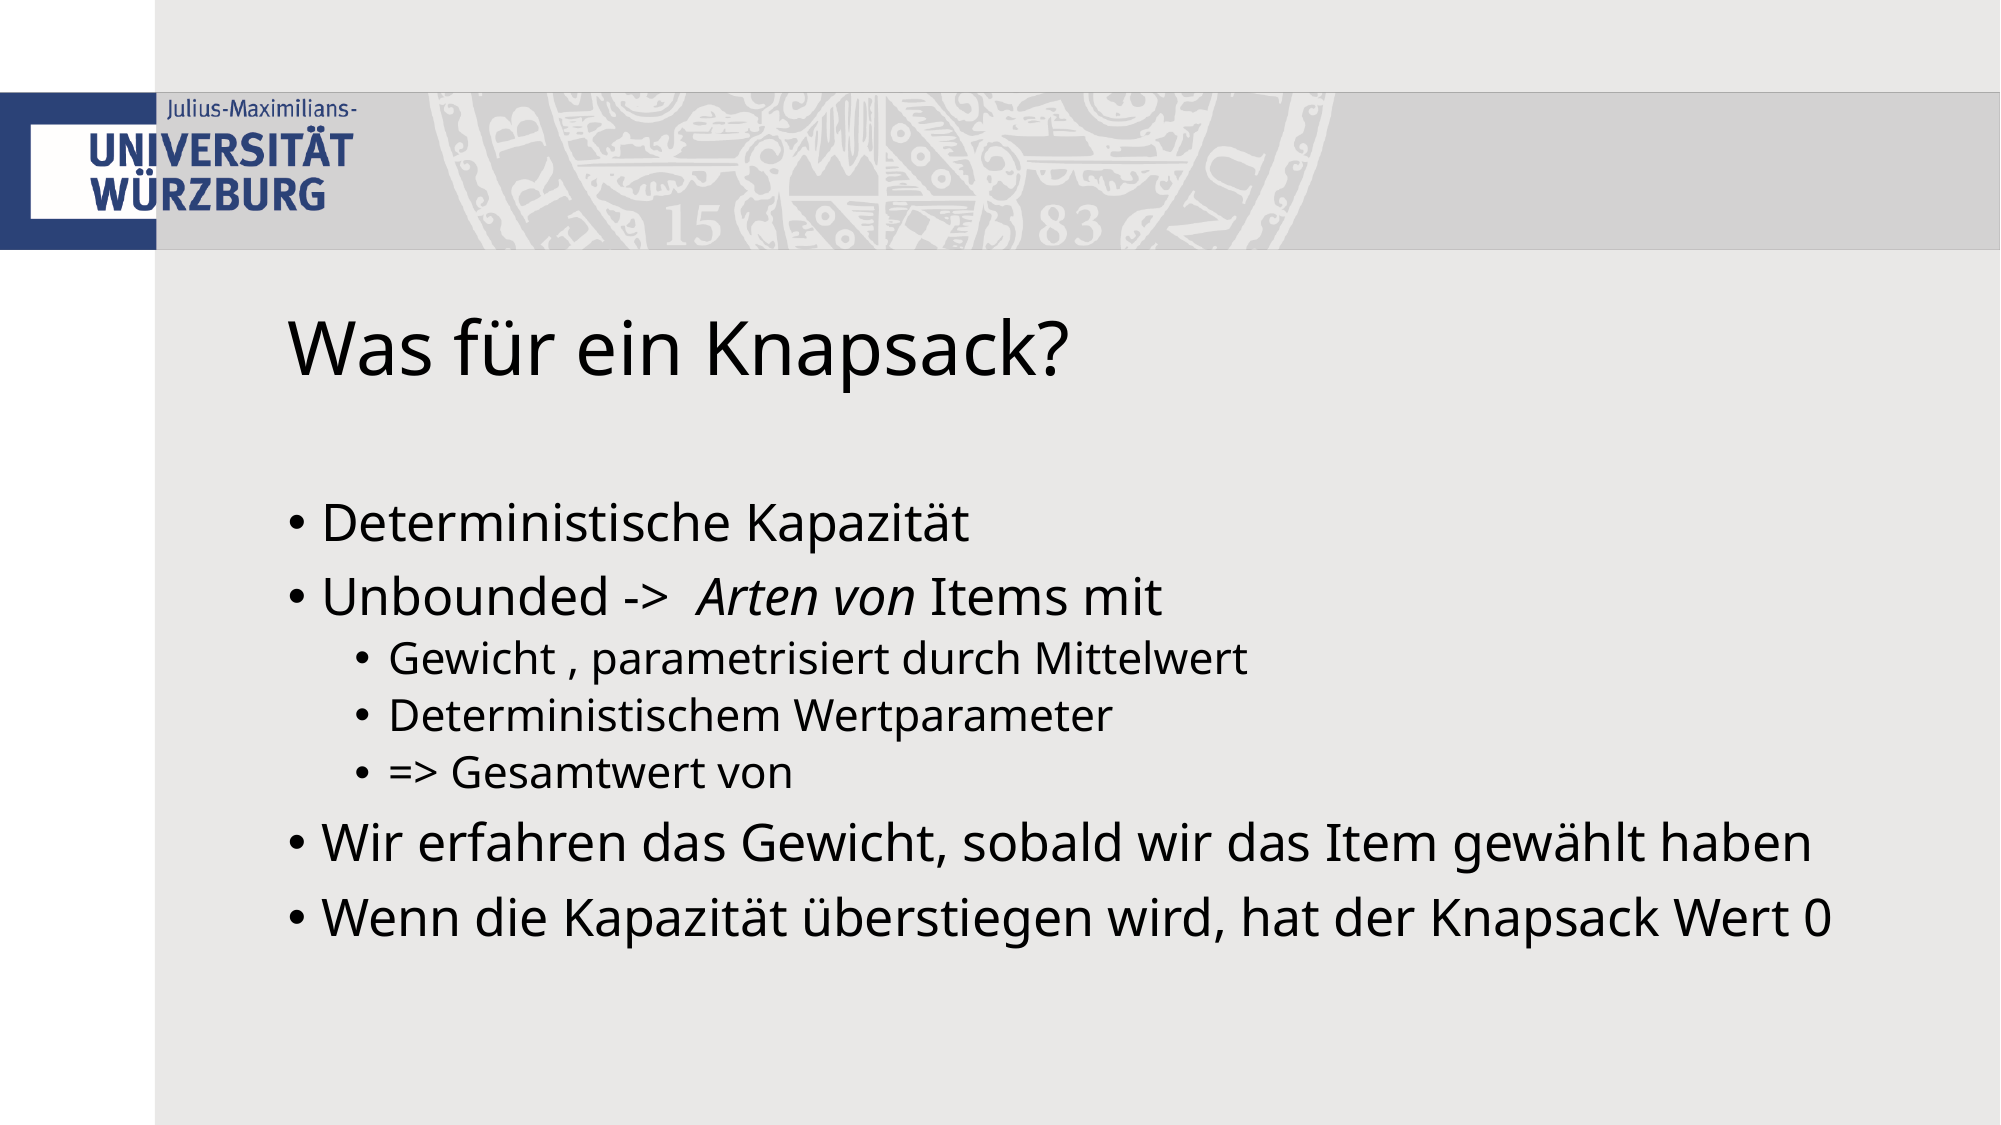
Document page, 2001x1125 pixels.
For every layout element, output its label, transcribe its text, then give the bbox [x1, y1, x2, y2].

title Was für ein Knapsack? [273, 303, 1850, 476]
picture [0, 92, 2000, 250]
